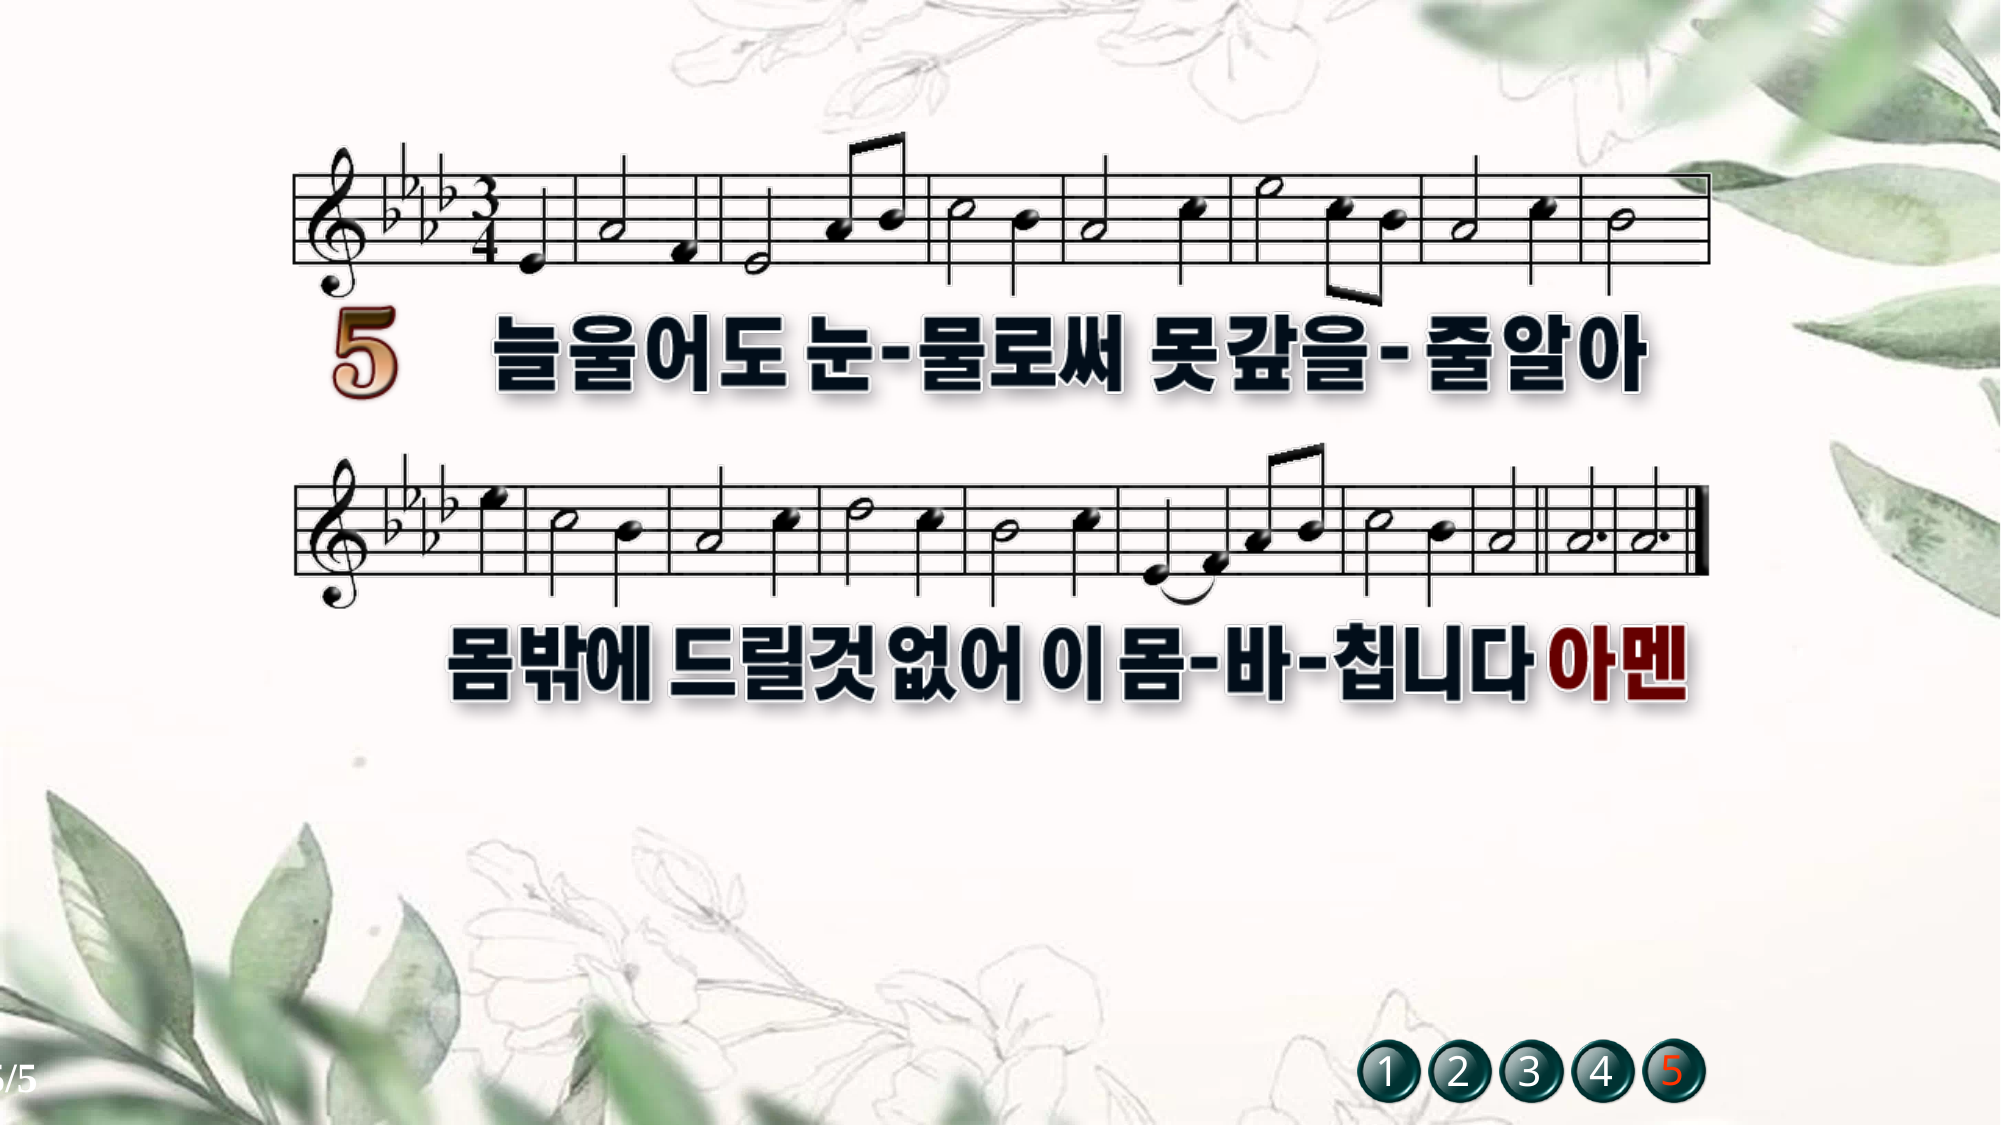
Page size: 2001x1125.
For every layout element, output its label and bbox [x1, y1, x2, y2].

text_box [1639, 1034, 1709, 1106]
picture [0, 0, 2001, 1125]
text_box [1425, 1035, 1496, 1106]
text_box [1354, 1035, 1424, 1106]
text_box [1568, 1035, 1638, 1106]
text_box [1496, 1035, 1567, 1106]
